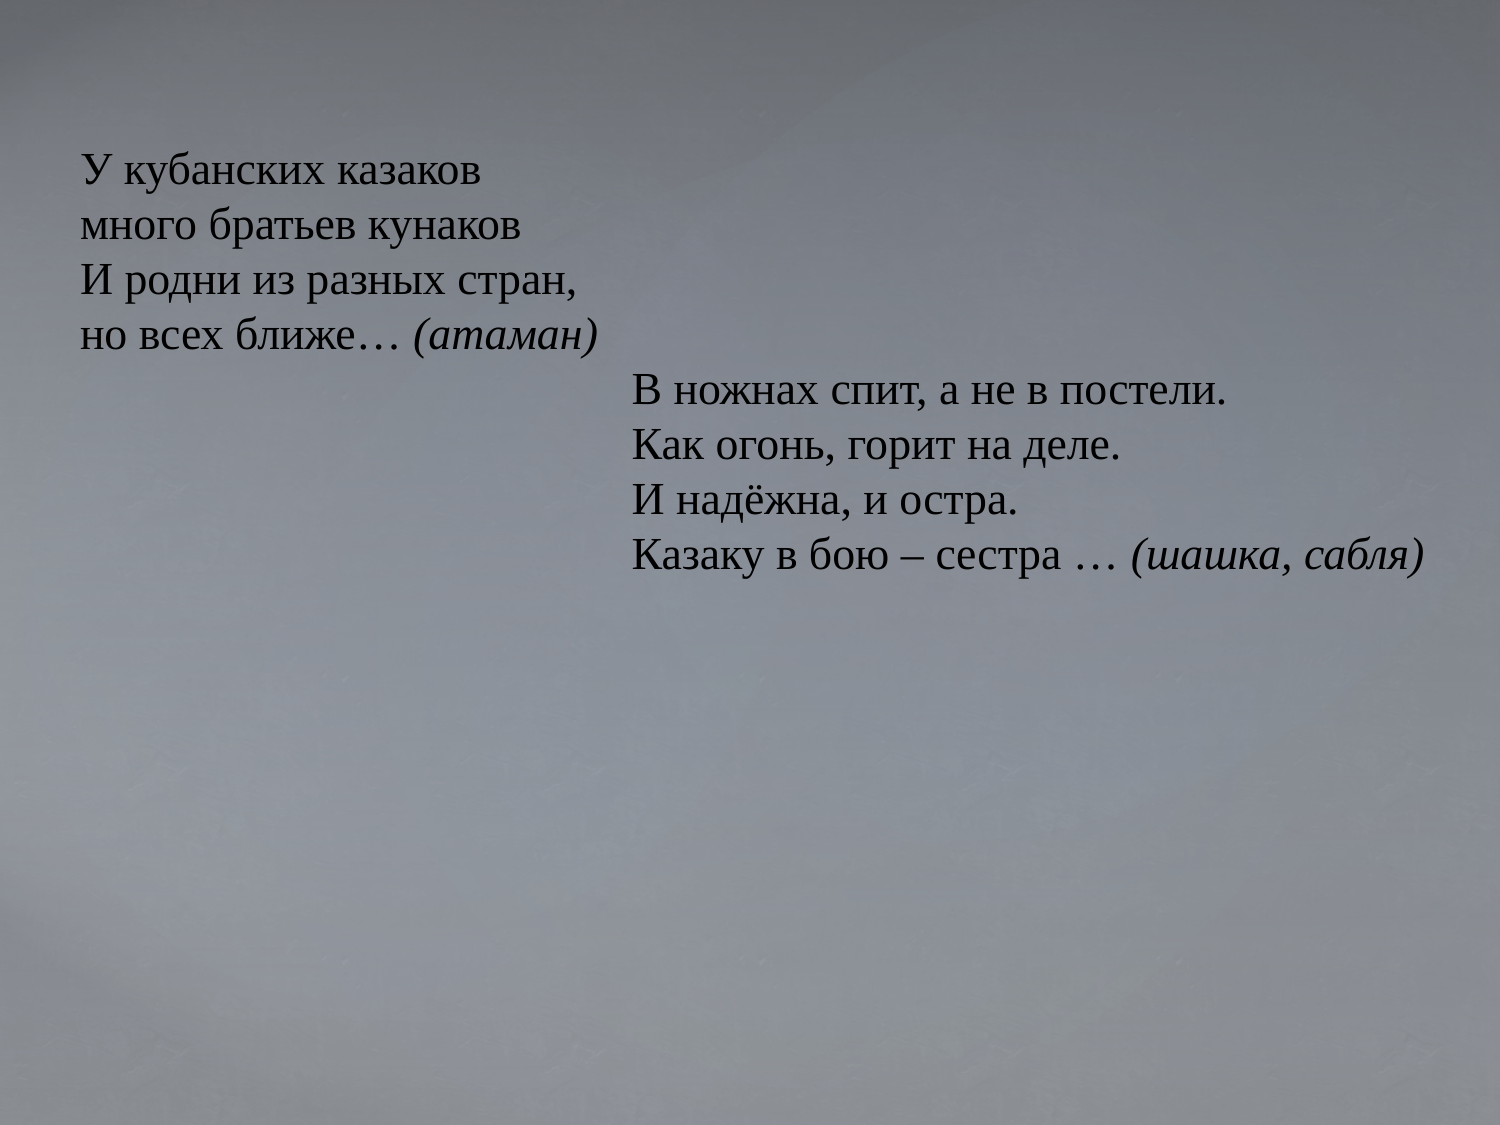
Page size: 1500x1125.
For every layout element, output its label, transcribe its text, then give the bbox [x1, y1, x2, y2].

title У кубанских казаков много братьев кунаков И родни из разных стран, но всех ближе… (атаман) В ножнах спит, а не в постели. Как огонь, горит на деле. И надёжна, и остра. Казаку в бою – сестра … (шашка, сабля) [64, 54, 1447, 587]
